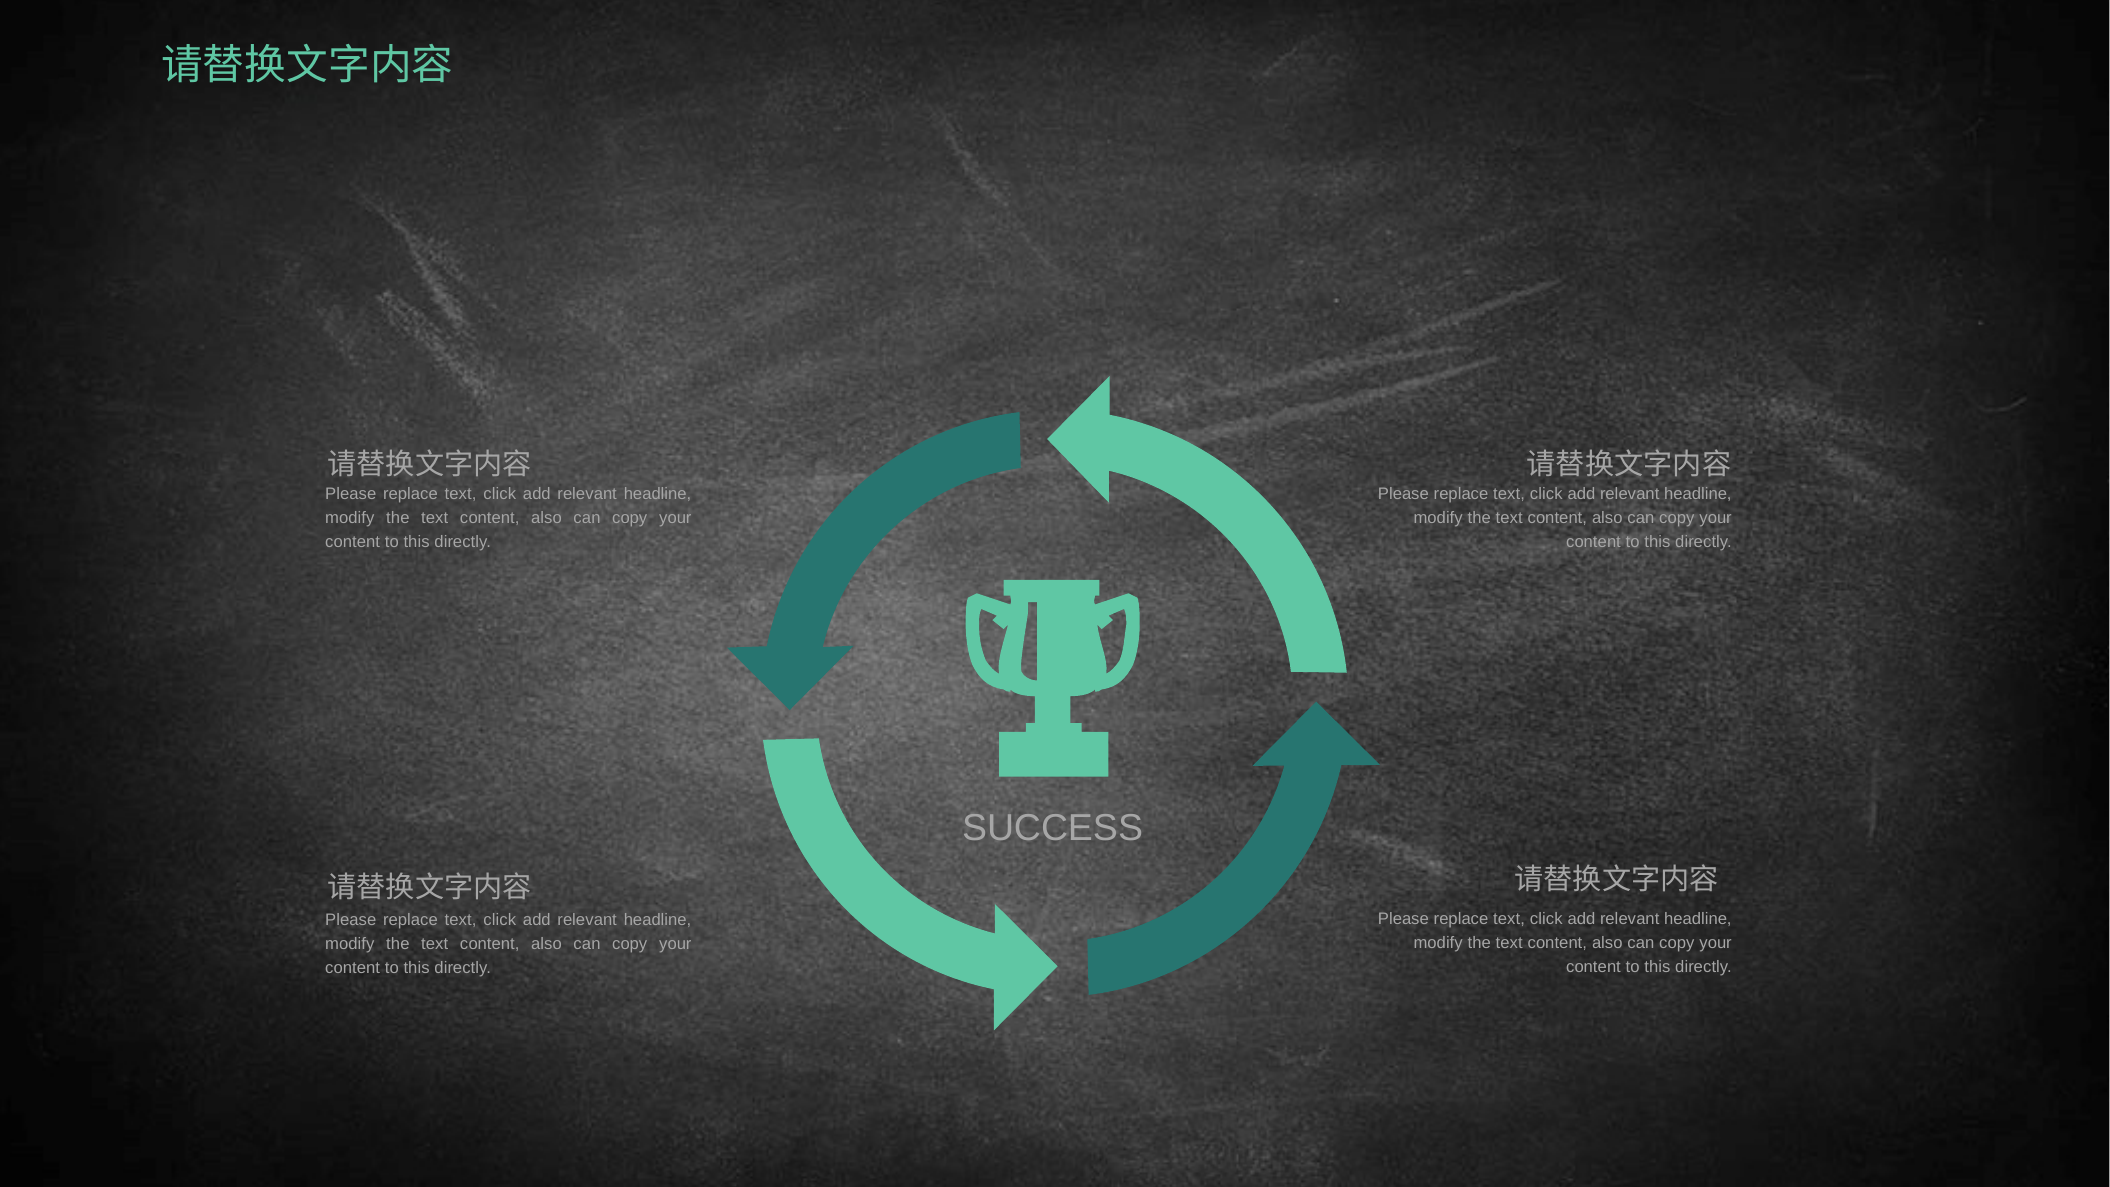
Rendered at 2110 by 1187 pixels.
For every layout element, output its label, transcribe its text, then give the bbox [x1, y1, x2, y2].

text_box 请替换文字内容 [145, 22, 500, 94]
picture [0, 0, 2110, 1187]
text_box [310, 431, 707, 558]
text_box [1361, 431, 1748, 558]
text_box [310, 854, 707, 984]
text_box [1361, 845, 1748, 983]
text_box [741, 388, 1369, 1017]
